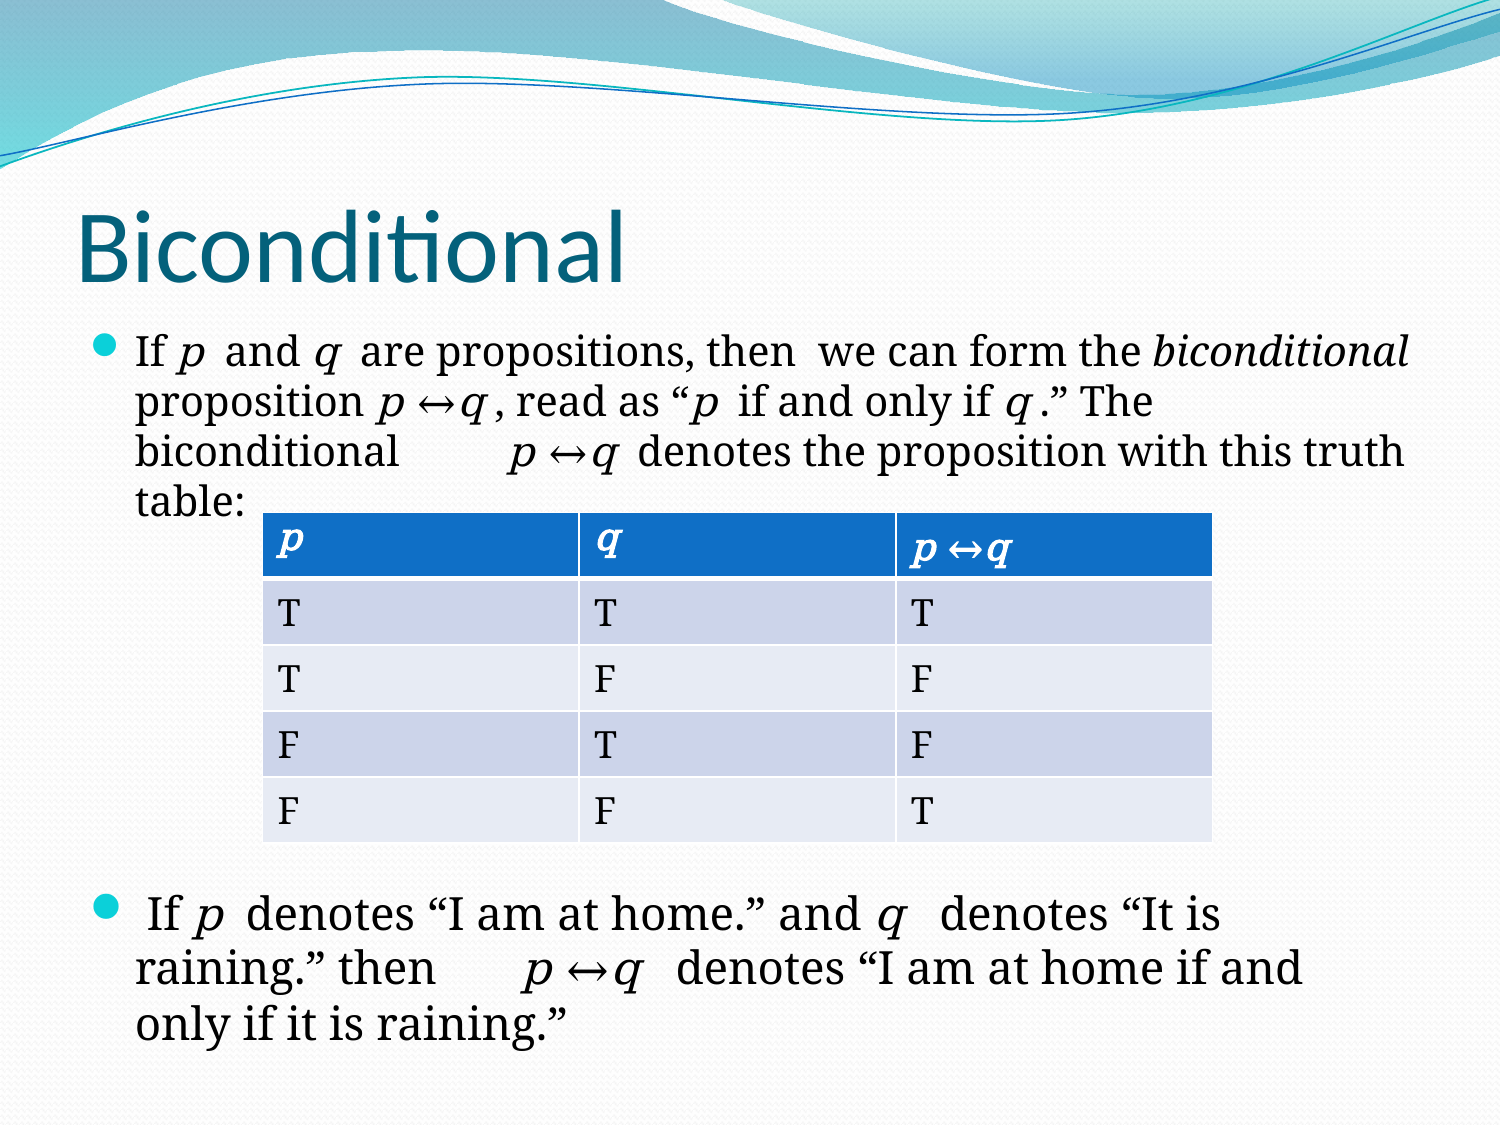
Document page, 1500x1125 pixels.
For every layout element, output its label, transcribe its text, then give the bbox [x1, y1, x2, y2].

table_cell T [580, 712, 895, 776]
table_cell F [263, 712, 578, 776]
list If p and q are propositions, then we can form the biconditional proposition p ↔q , read as “p if and only if q .” The biconditional p ↔q denotes the proposition with this truth table: If p denotes “I am at home.” and q denotes “It is raining.” then p ↔q denotes “I am at home if and only if it is raining.” [75, 317, 1425, 1038]
table_cell T [263, 581, 578, 644]
table_cell T [897, 581, 1212, 644]
table_cell F [580, 778, 895, 842]
table_cell F [897, 646, 1212, 710]
table_cell F [897, 712, 1212, 776]
title Biconditional [75, 115, 1425, 303]
table_header p [263, 513, 578, 576]
table_cell F [580, 646, 895, 710]
table_cell T [263, 646, 578, 710]
table_header p ↔q [897, 513, 1212, 576]
table_cell T [897, 778, 1212, 842]
table_cell F [263, 778, 578, 842]
table_cell T [580, 581, 895, 644]
table_header q [580, 513, 895, 576]
